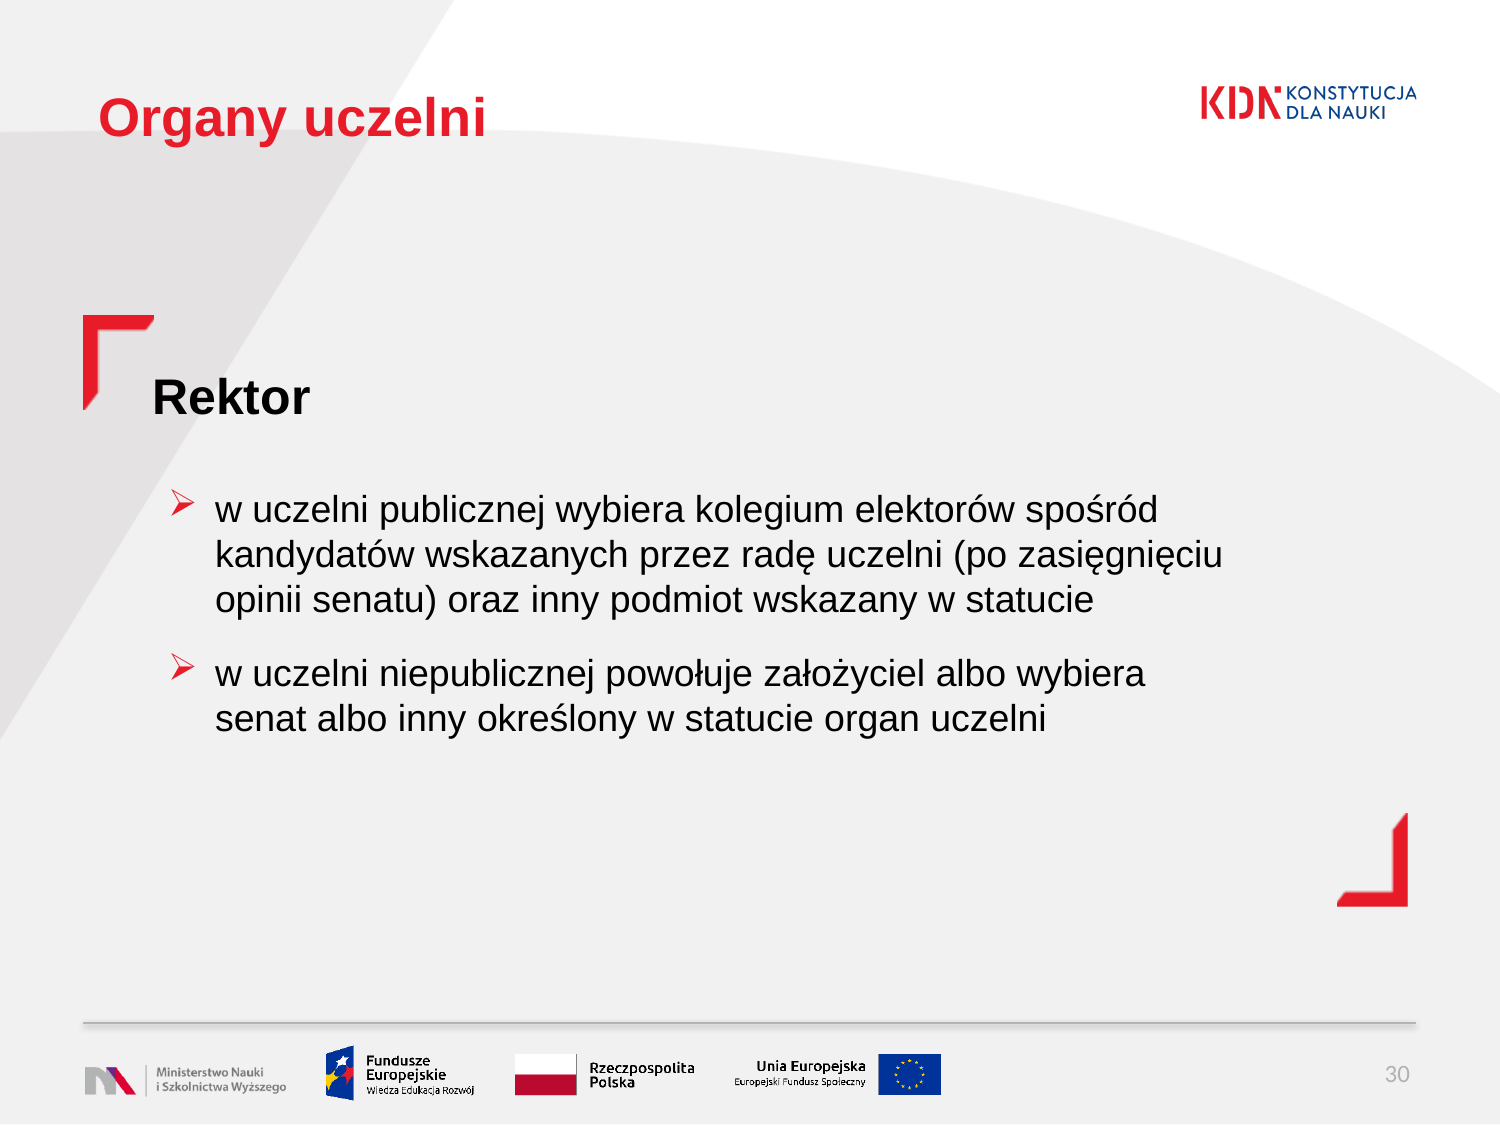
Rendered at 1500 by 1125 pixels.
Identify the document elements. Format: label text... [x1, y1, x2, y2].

slide_number 30 [1074, 1042, 1425, 1103]
picture [0, 0, 1500, 1125]
title Organy uczelni [83, 74, 1170, 143]
list w uczelni publicznej wybiera kolegium elektorów spośród kandydatów wskazanych przez radę uczelni (po zasięgnięciu opinii senatu) oraz inny podmiot wskazany w statucie w uczelni niepublicznej powołuje założyciel albo wybiera senat albo inny określony w statucie organ uczelni [153, 477, 1259, 927]
text_box Rektor [137, 357, 1259, 433]
